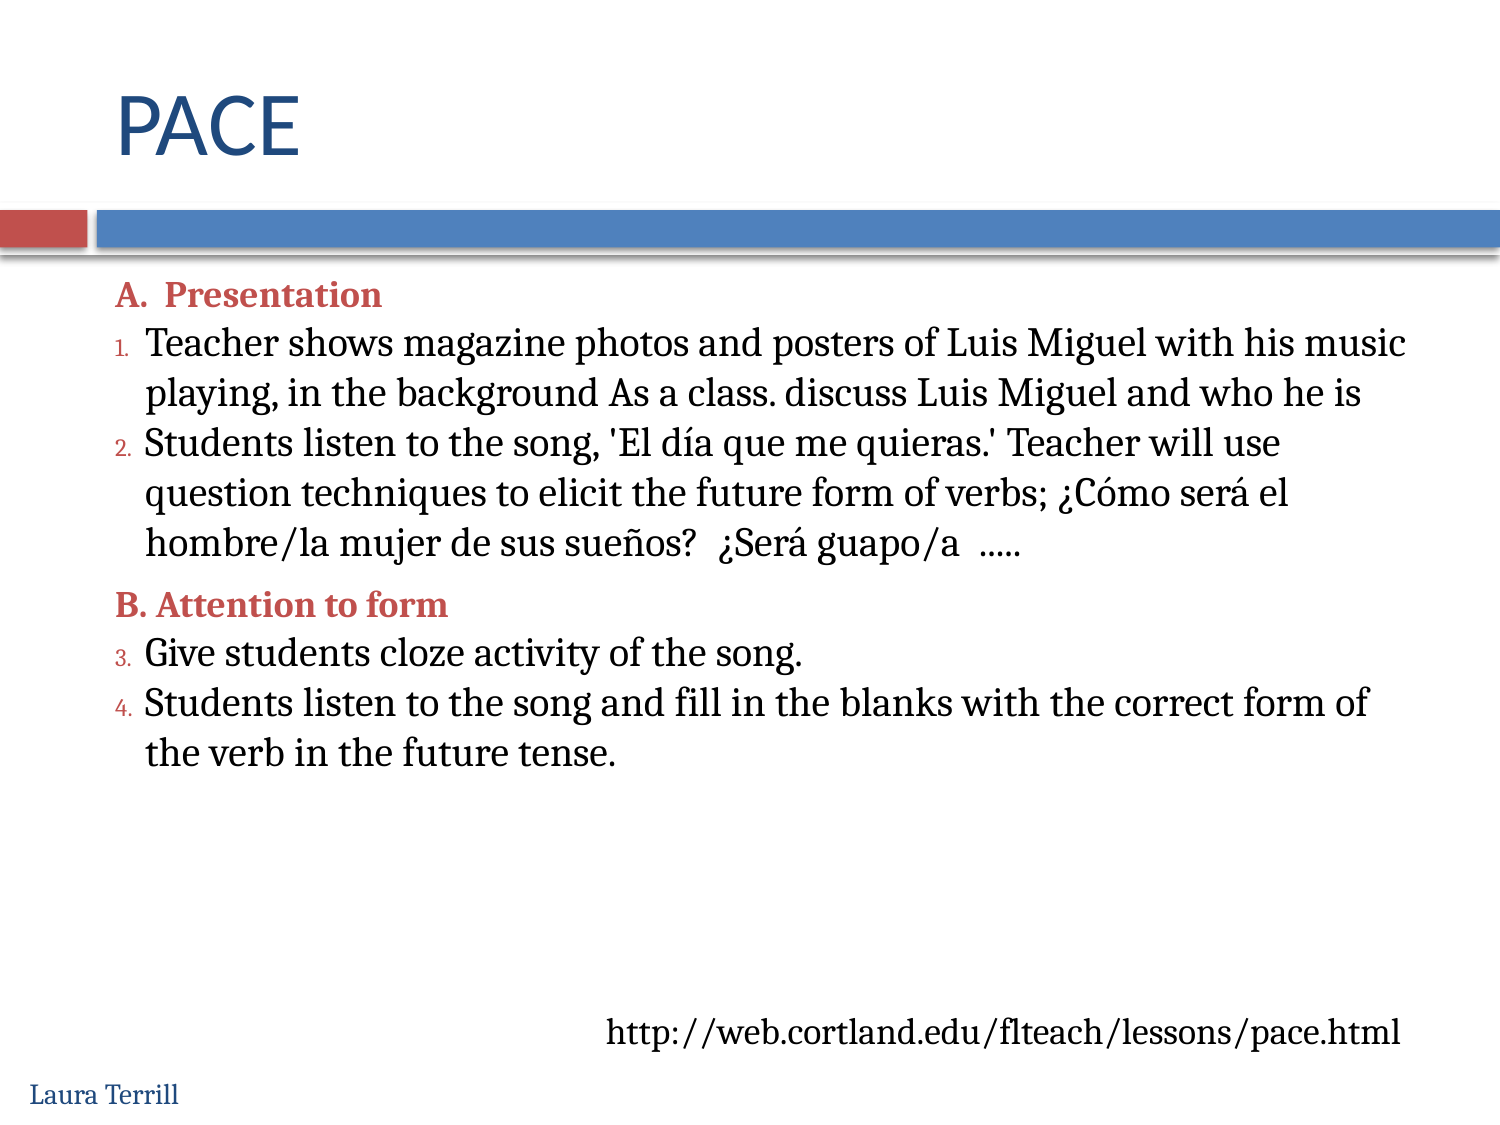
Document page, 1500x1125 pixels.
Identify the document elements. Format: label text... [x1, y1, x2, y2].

footer Laura Terrill [14, 1063, 904, 1124]
text_box http://web.cortland.edu/flteach/lessons/pace.html [591, 999, 1418, 1060]
title PACE [100, 37, 1438, 200]
list A. Presentation Teacher shows magazine photos and posters of Luis Miguel with his music playing, in the background As a class. discuss Luis Miguel and who he is Students listen to the song, 'El día que me quieras.' Teacher will use question techniques to elicit the future form of verbs; ¿Cómo será el hombre/la mujer de sus sueños? ¿Será guapo/a ..... B. Attention to form Give students cloze activity of the song. Students listen to the song and fill in the blanks with the correct form of the verb in the future tense. [100, 262, 1438, 1000]
